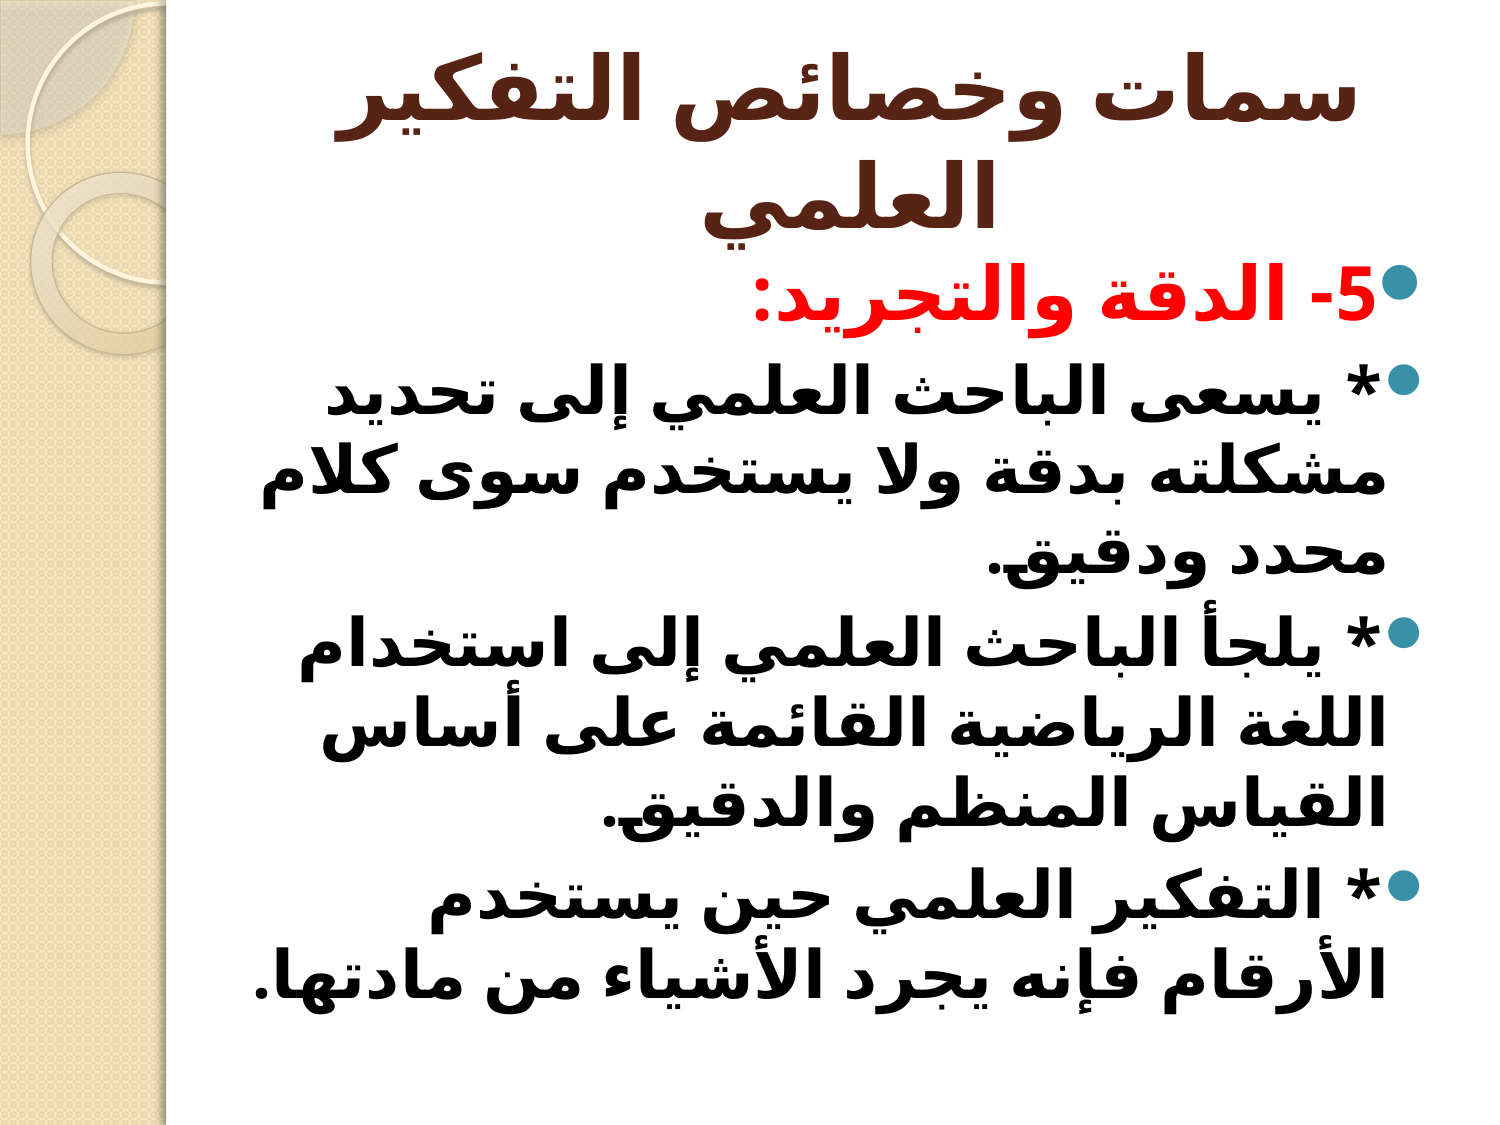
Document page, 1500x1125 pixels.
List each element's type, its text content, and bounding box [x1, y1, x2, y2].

title سمات وخصائص التفكير العلمي [235, 45, 1466, 233]
list 5- الدقة والتجريد: * يسعى الباحث العلمي إلى تحديد مشكلته بدقة ولا يستخدم سوى كلام محدد ودقيق. * يلجأ الباحث العلمي إلى استخدام اللغة الرياضية القائمة على أساس القياس المنظم والدقيق. * التفكير العلمي حين يستخدم الأرقام فإنه يجرد الأشياء من مادتها. [235, 237, 1466, 1025]
